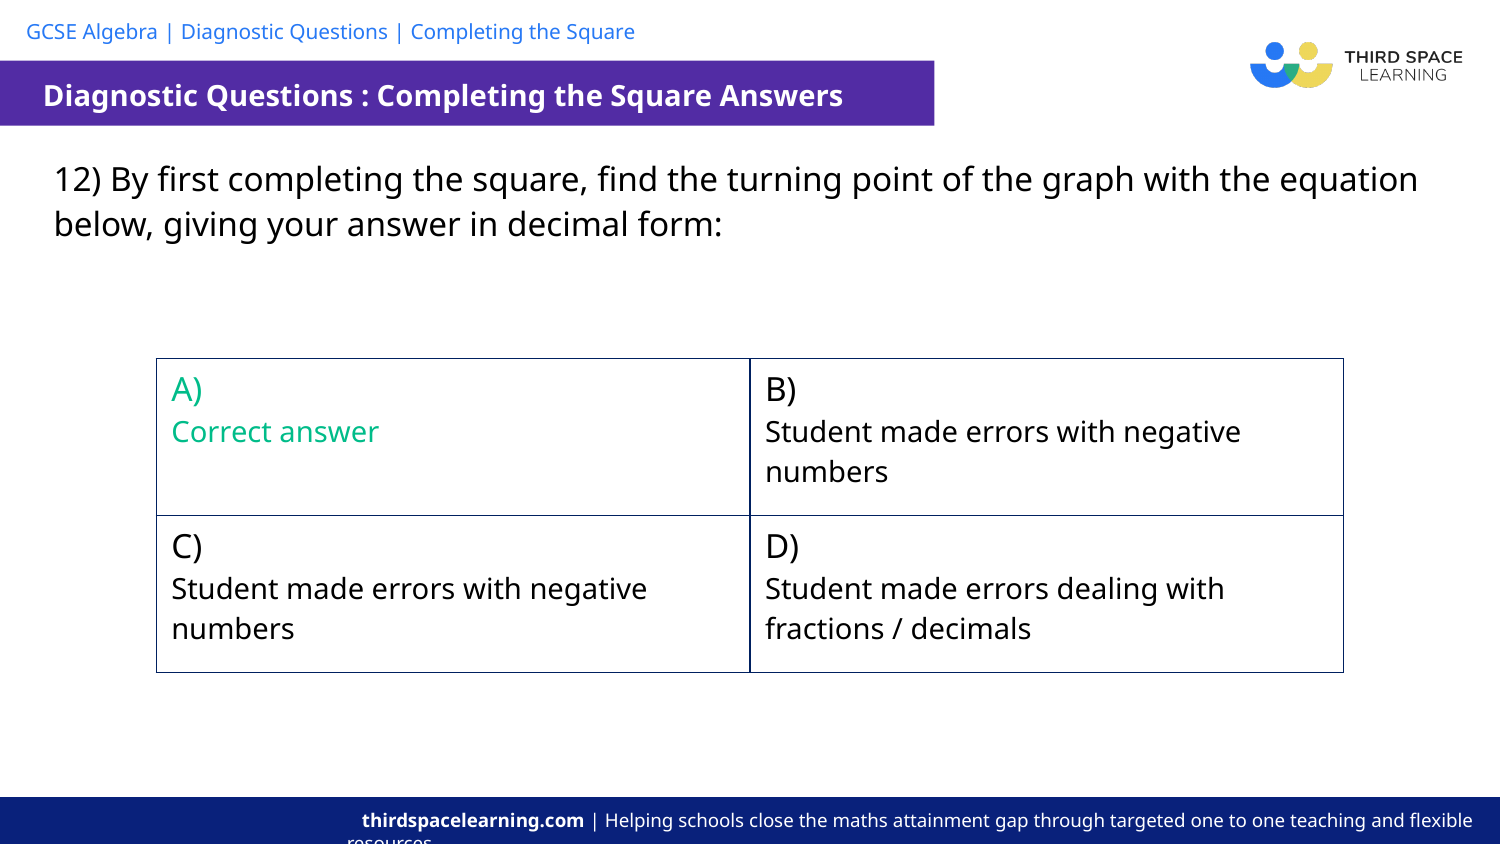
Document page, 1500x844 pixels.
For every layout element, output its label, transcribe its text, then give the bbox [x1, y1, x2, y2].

text_box Diagnostic Questions : Completing the Square Answers [27, 61, 933, 127]
picture [1250, 33, 1465, 99]
